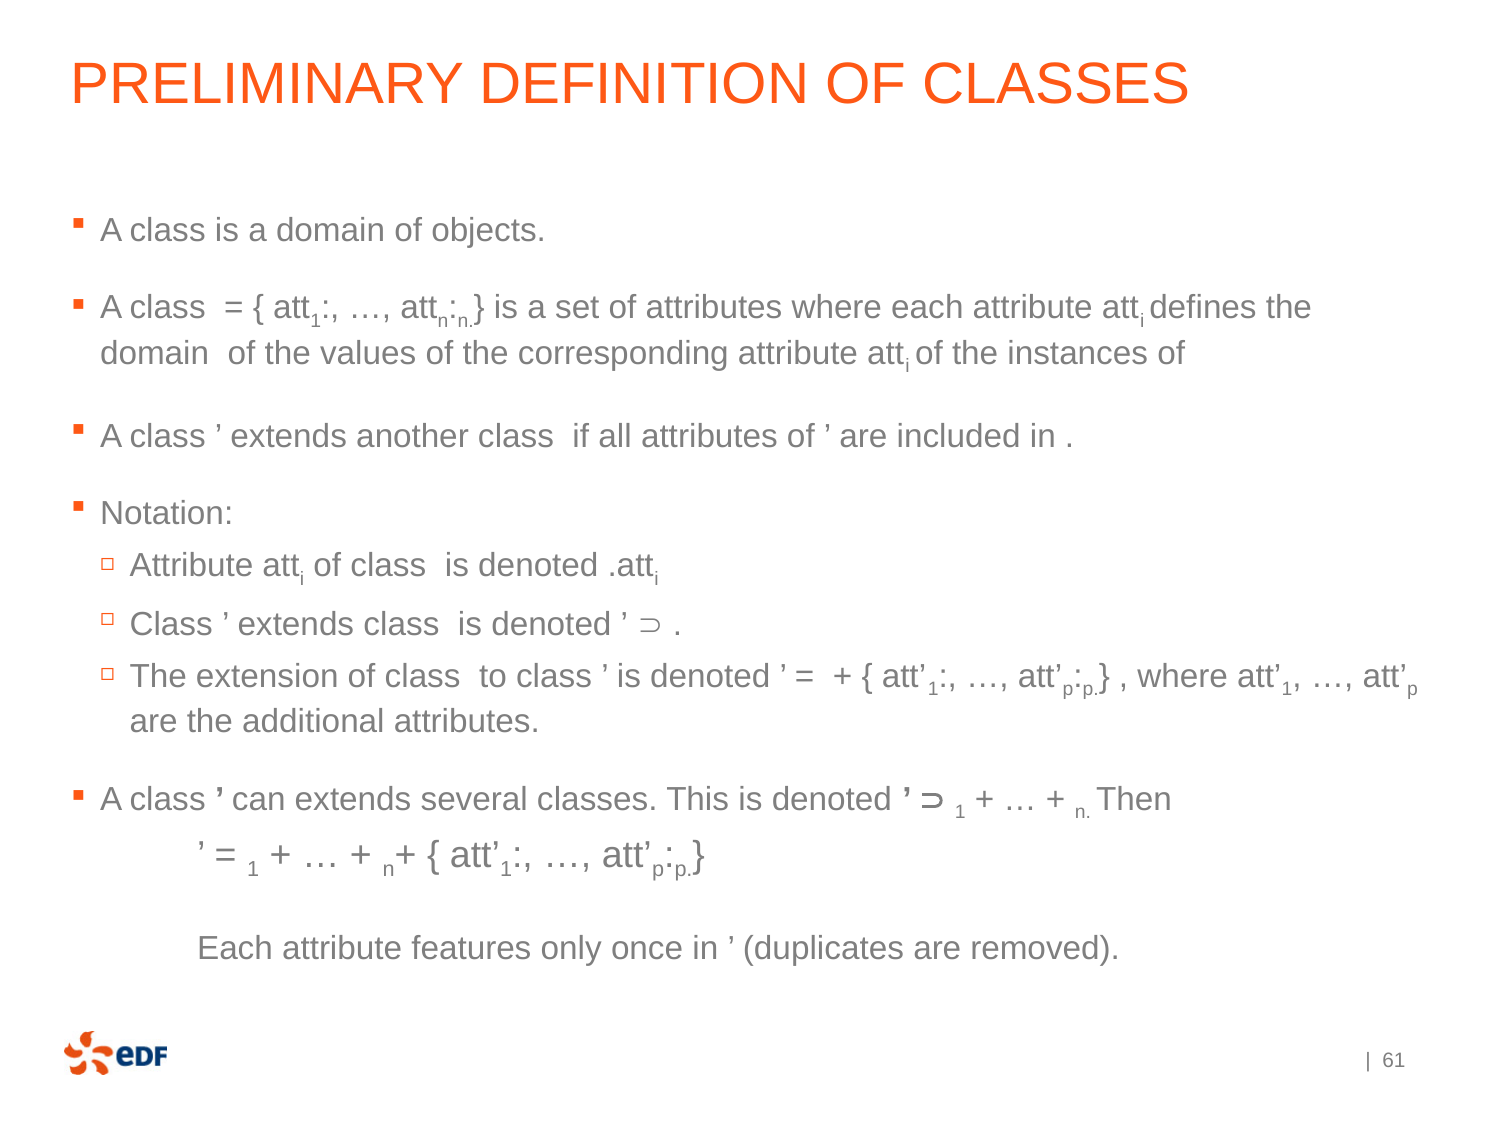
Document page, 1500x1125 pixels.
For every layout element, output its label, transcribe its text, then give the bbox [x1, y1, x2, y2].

picture [64, 1031, 167, 1075]
title Preliminary definition of classes [64, 45, 1436, 185]
